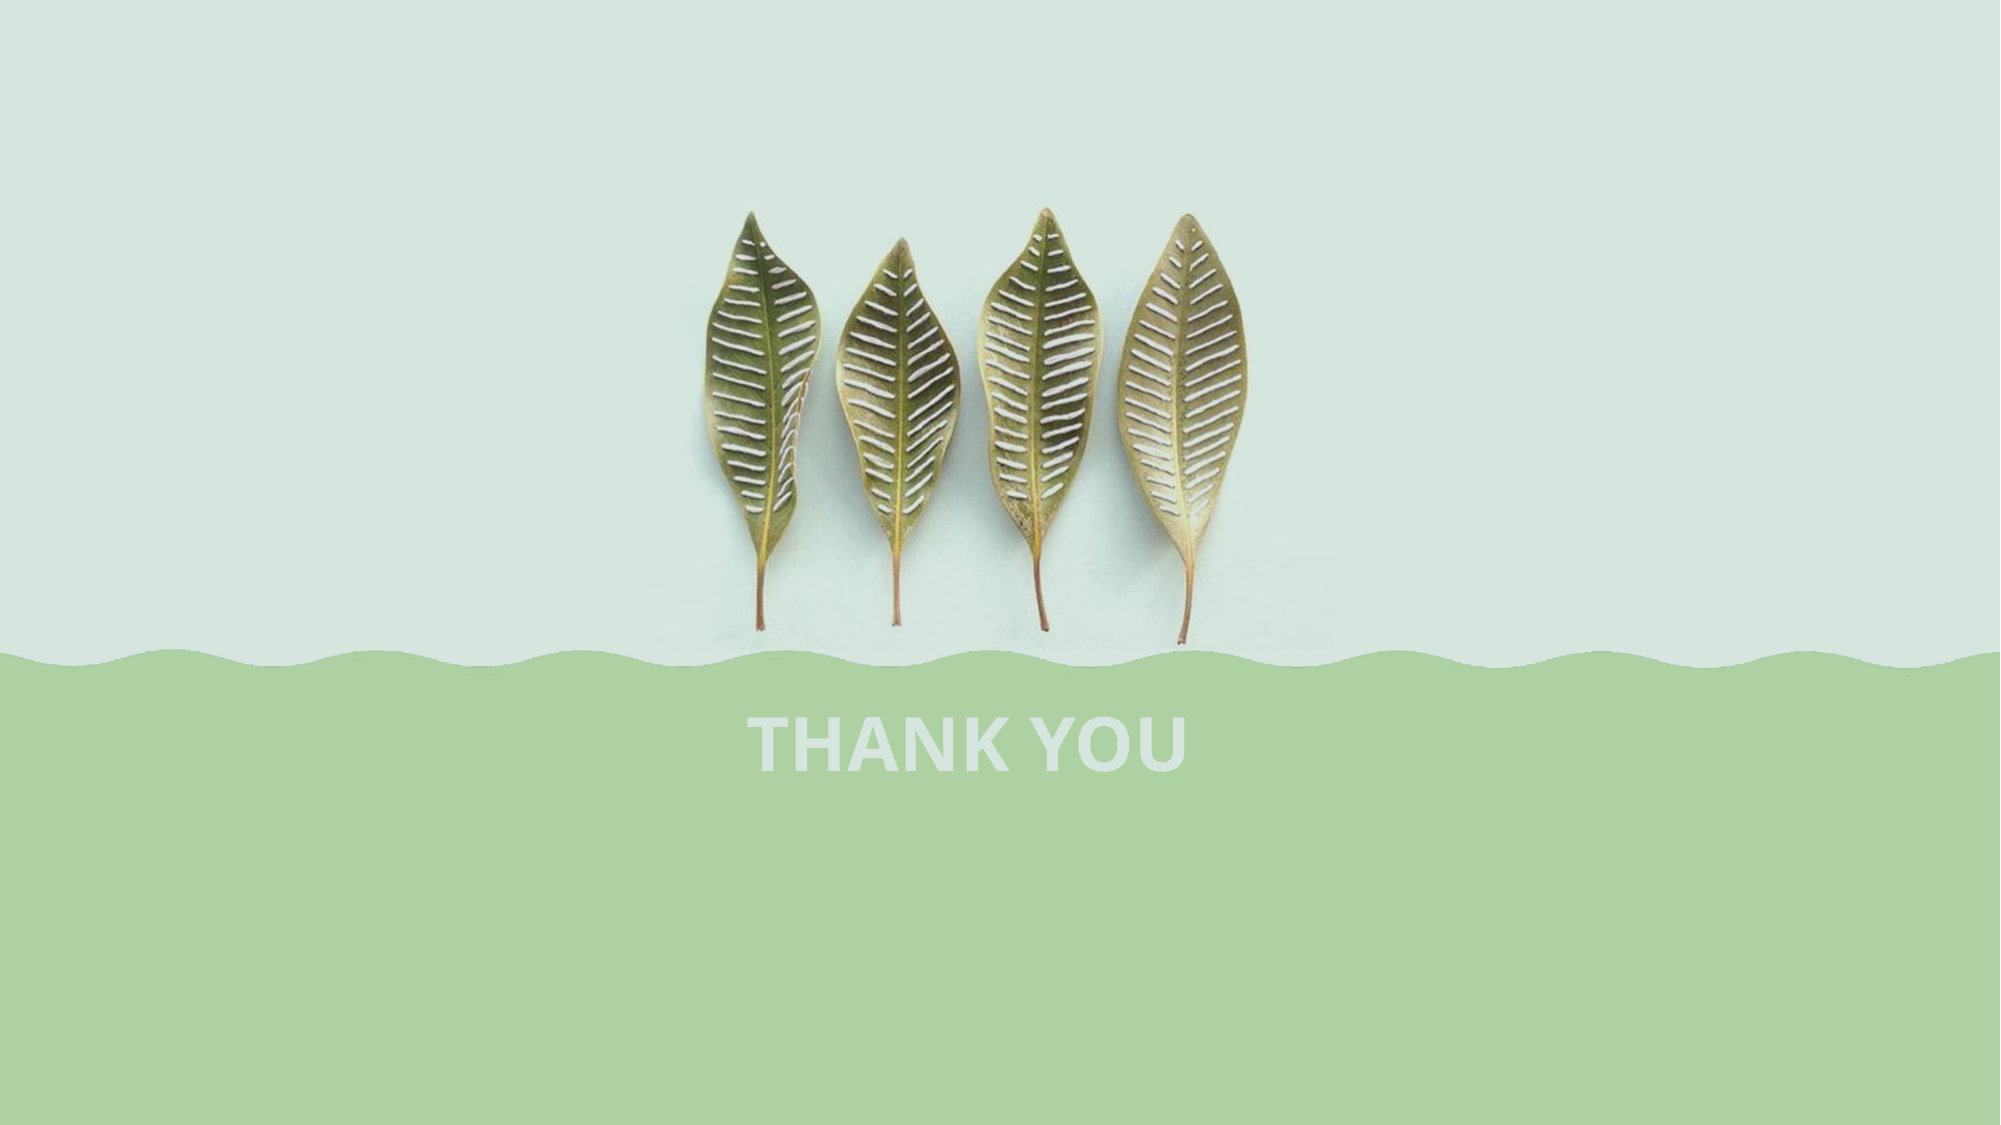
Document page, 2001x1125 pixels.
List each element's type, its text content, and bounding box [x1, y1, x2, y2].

text_box THANK YOU [731, 688, 1207, 794]
picture [0, 194, 2000, 1125]
